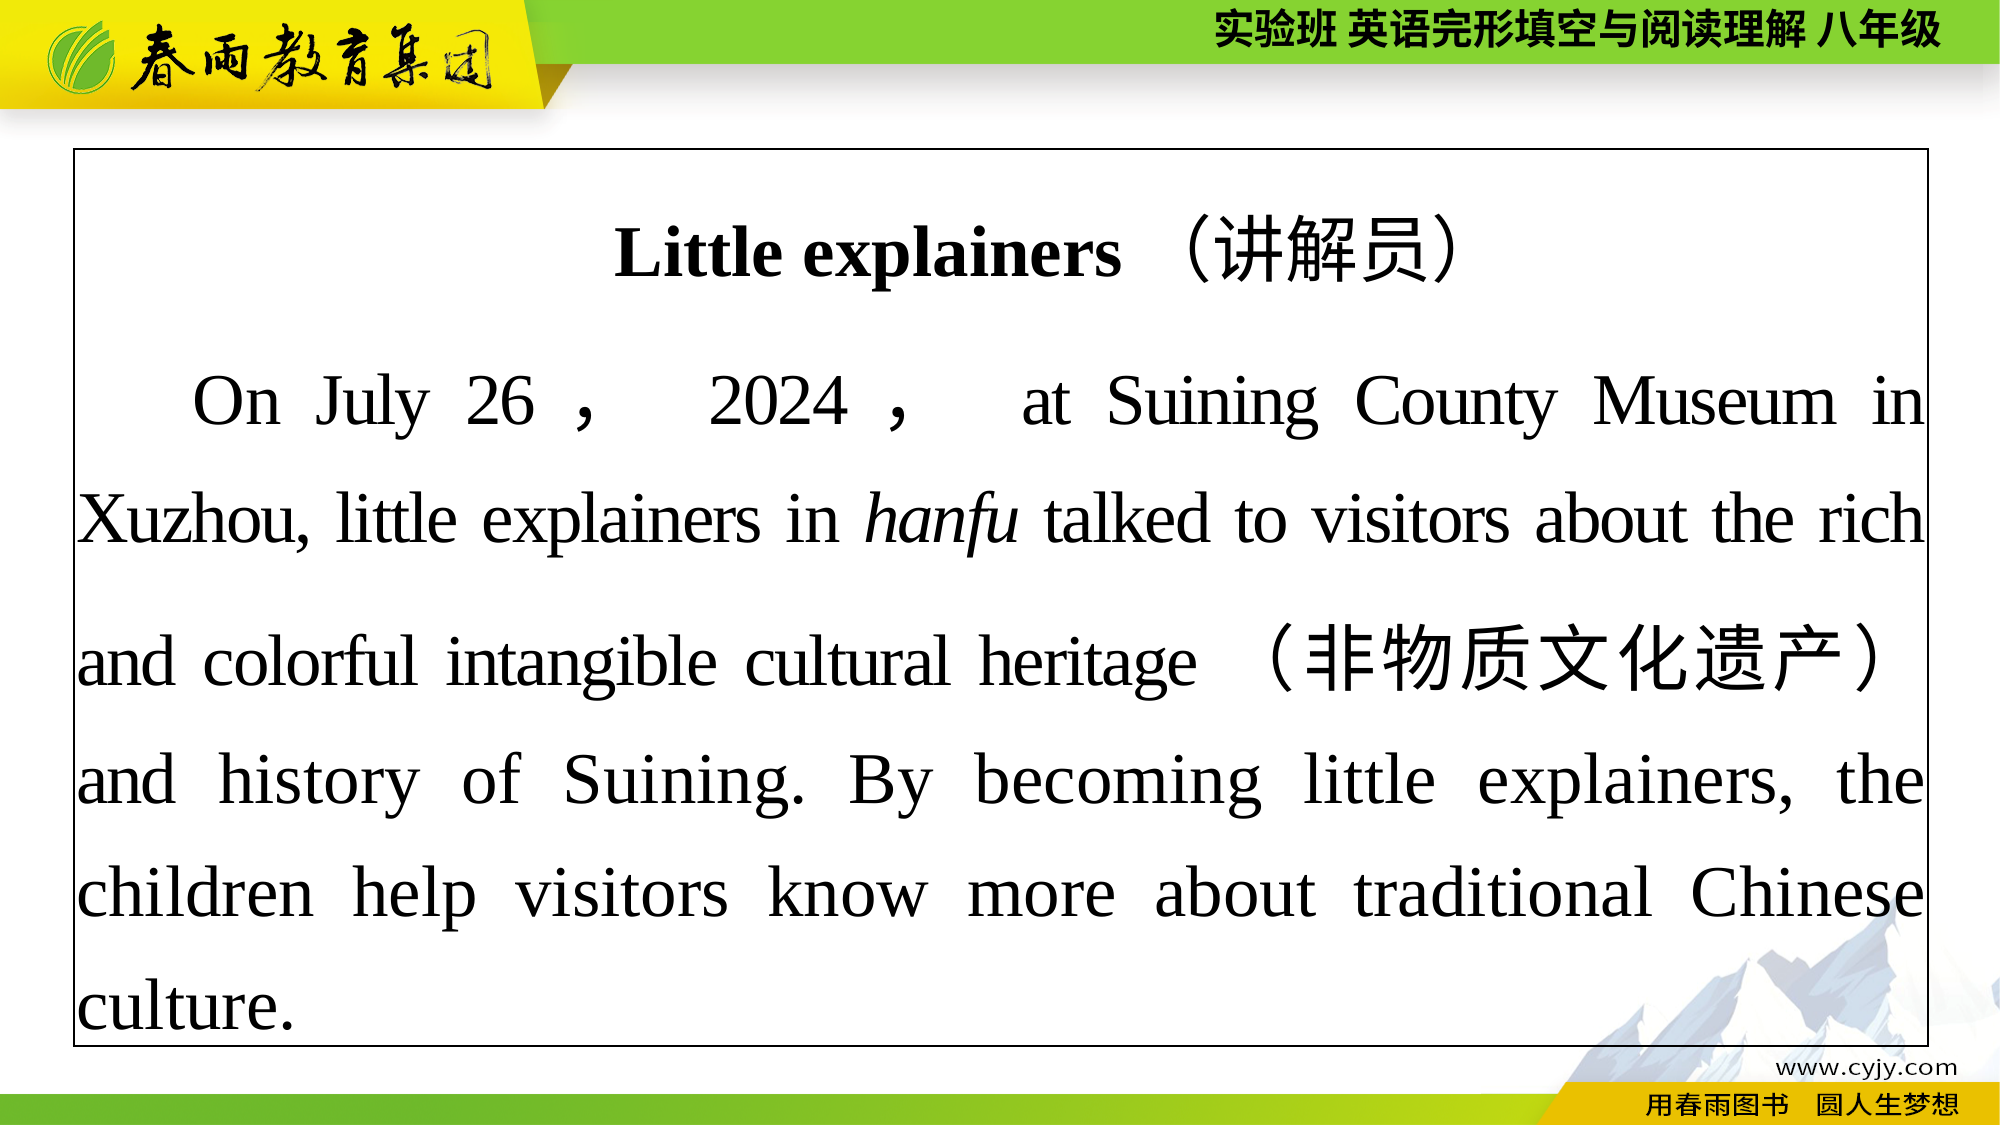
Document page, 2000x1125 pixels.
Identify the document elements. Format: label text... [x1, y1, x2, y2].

table_header Little explainers（讲解员） On July 26， 2024， at Suining County Museum in Xuzhou, little explainers in hanfu talked to visitors about the rich and colorful intangible cultural heritage（非物质文化遗产） and history of Suining. By becoming little explainers, the children help visitors know more about traditional Chinese culture. [75, 150, 1927, 1045]
picture [0, 0, 2000, 1125]
